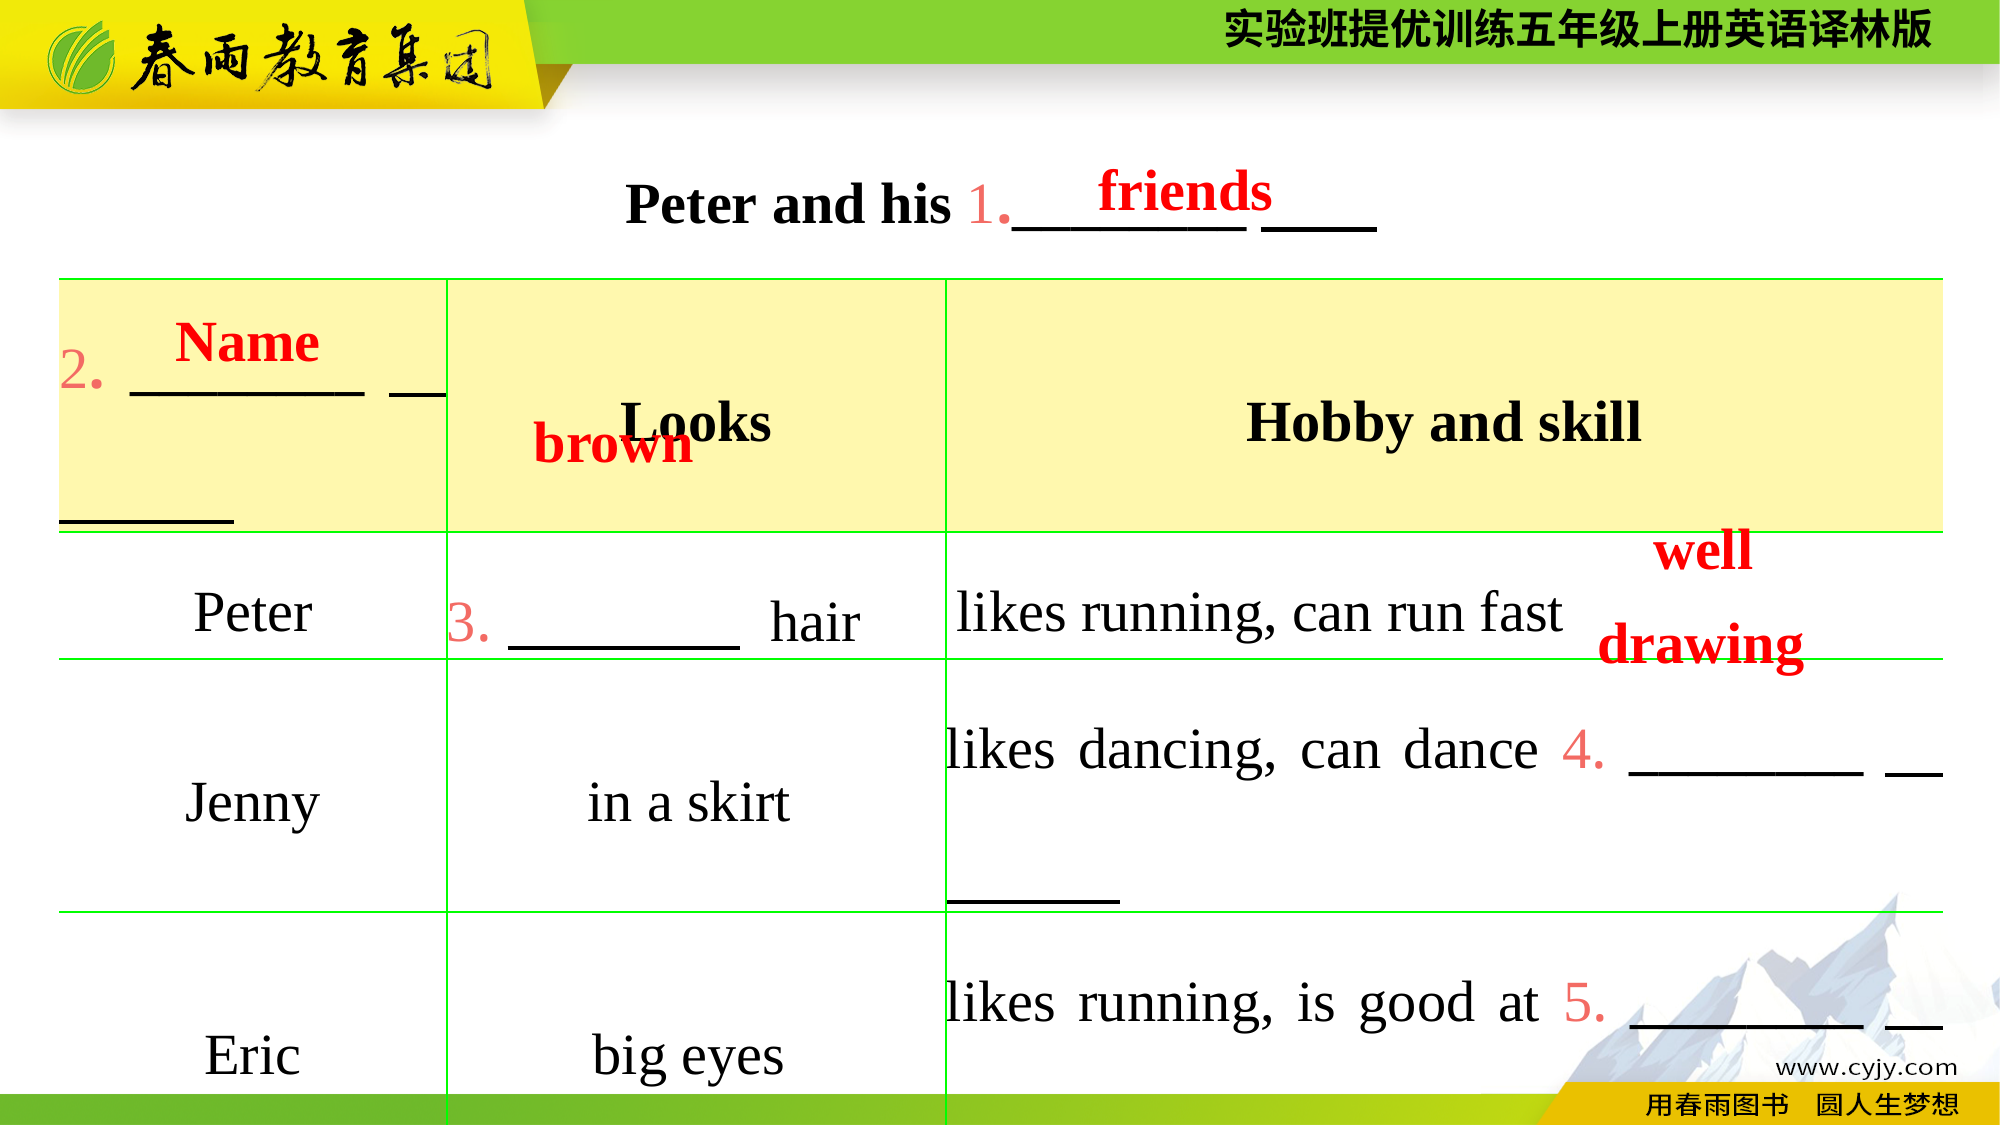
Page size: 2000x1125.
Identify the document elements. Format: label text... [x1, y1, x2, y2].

table_header 2. ________ [59, 280, 446, 531]
table_cell in a skirt [448, 660, 945, 911]
table_cell Jenny [59, 660, 446, 911]
text_box well [1638, 503, 1769, 589]
table_cell big eyes [448, 913, 945, 1125]
table_cell likes dancing, can dance 4. ________ [947, 660, 1943, 911]
picture [0, 0, 2000, 1125]
table_cell 3. hair [448, 533, 945, 658]
table_cell likes running, can run fast [947, 533, 1943, 658]
list Peter and his 1.________ [59, 122, 1944, 231]
table_cell Eric [59, 913, 446, 1125]
table_header Looks [448, 280, 945, 531]
table_cell Peter [59, 533, 446, 658]
text_box Name [160, 295, 336, 381]
table_header Hobby and skill [947, 280, 1943, 531]
text_box brown [518, 397, 710, 482]
text_box friends [1083, 144, 1289, 230]
text_box drawing [1582, 597, 1820, 683]
table_cell likes running, is good at 5. ________ [947, 913, 1943, 1125]
